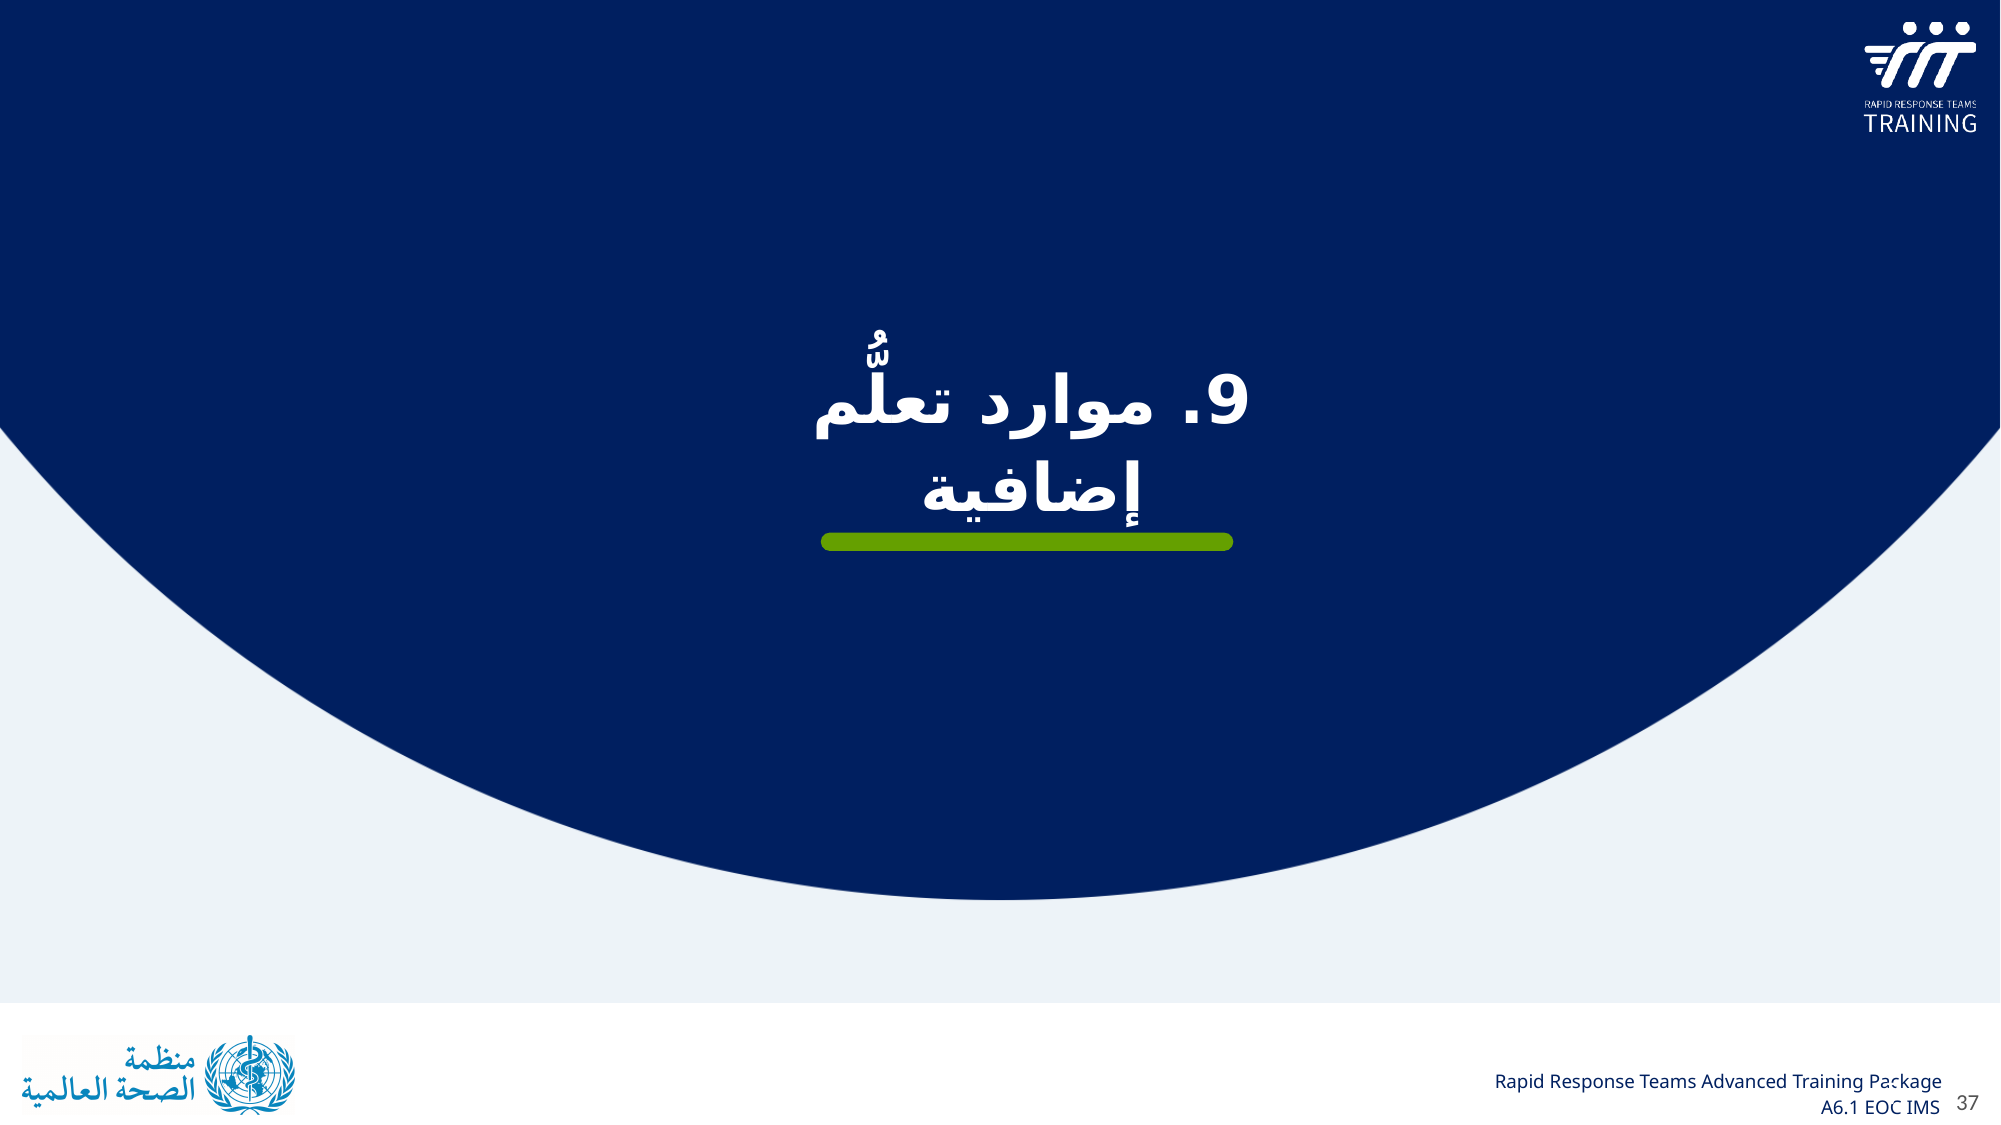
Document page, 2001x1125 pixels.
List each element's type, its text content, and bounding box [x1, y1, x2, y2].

picture [0, 0, 2001, 1003]
list 9. موارد تعلُّم إضافية [89, 282, 1952, 591]
picture [22, 1035, 295, 1115]
slide_number 37 [1882, 1037, 1930, 1092]
picture [252, 1050, 258, 1059]
